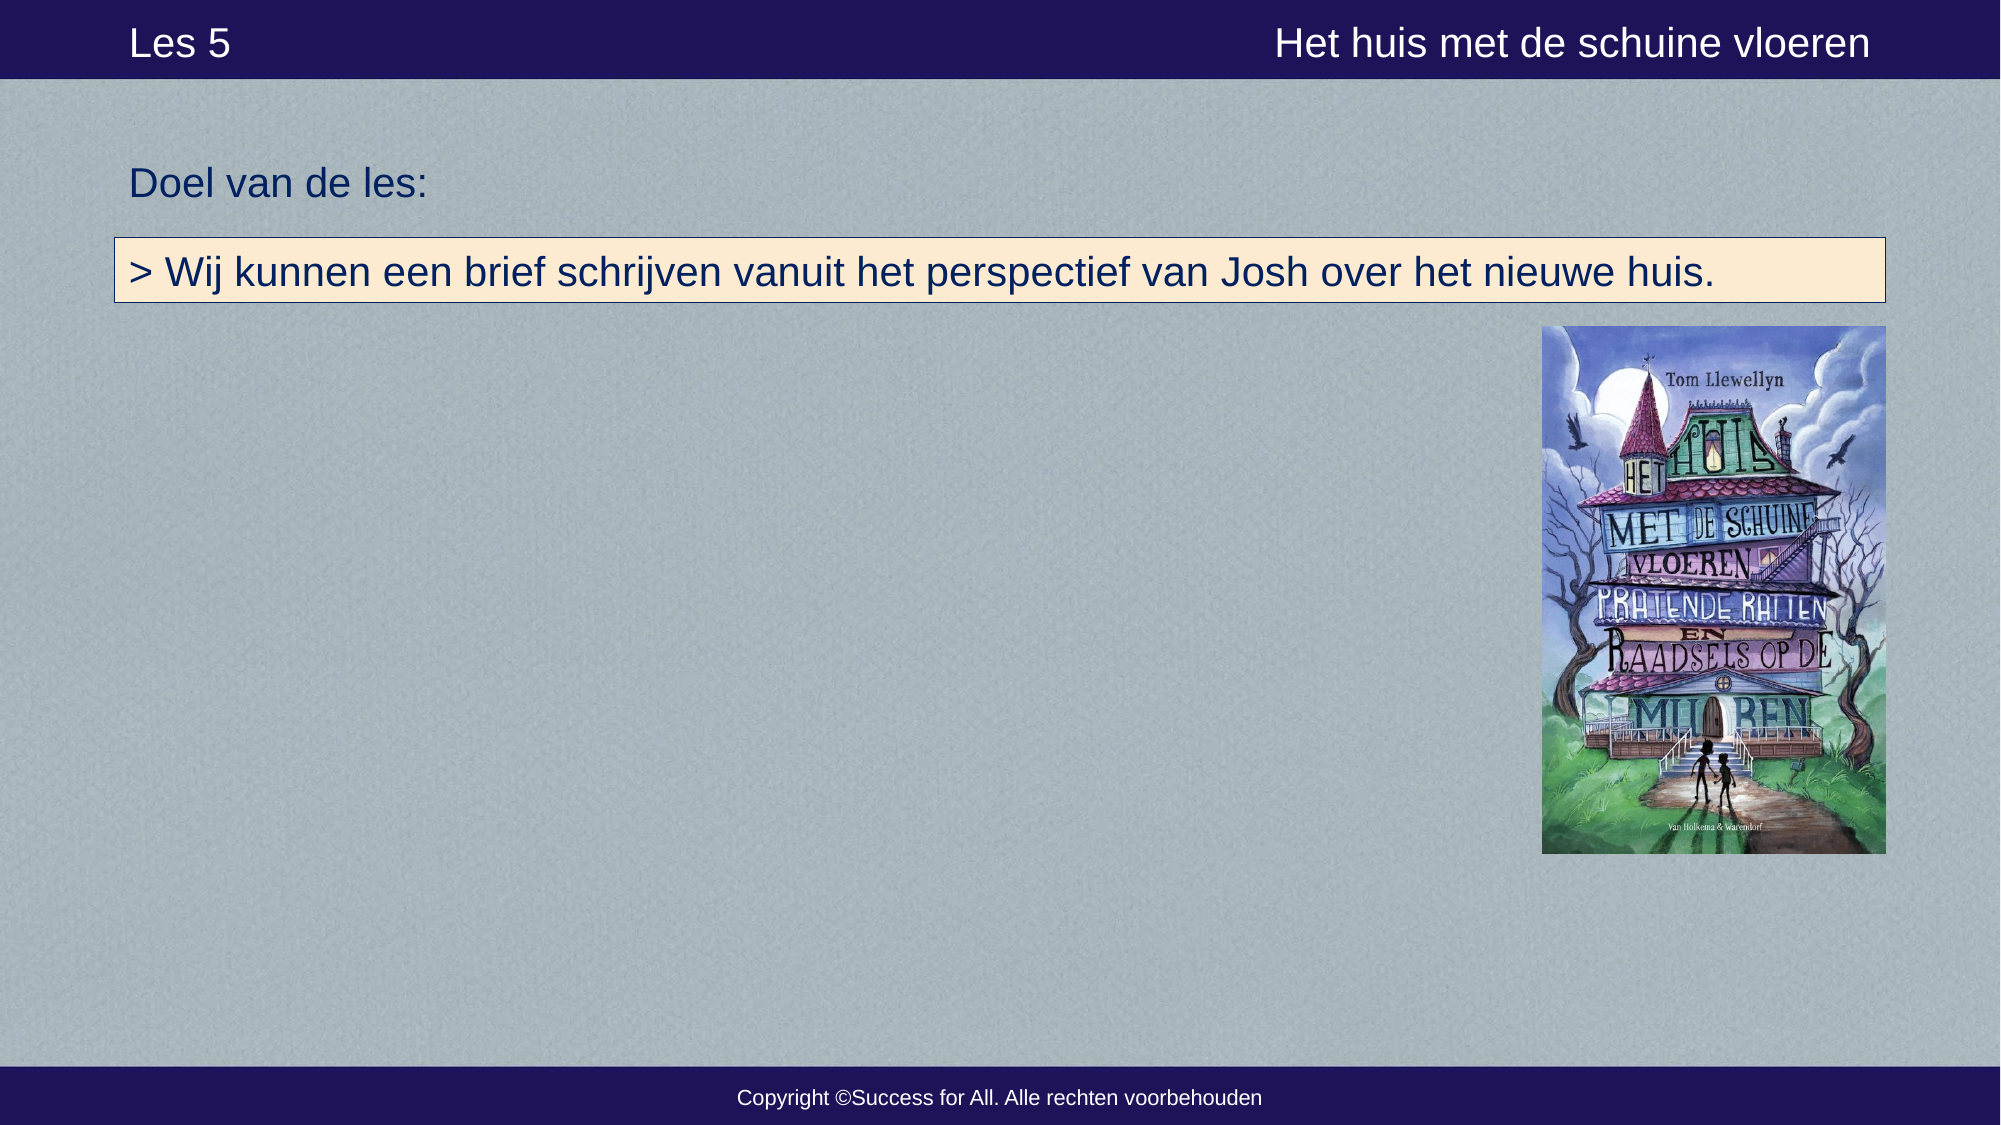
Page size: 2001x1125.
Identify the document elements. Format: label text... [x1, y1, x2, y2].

text_box Doel van de les: [113, 148, 1635, 214]
text_box Het huis met de schuine vloeren [999, 8, 1886, 73]
picture [0, 0, 2001, 1125]
text_box > Wij kunnen een brief schrijven vanuit het perspectief van Josh over het nieuwe huis. [114, 237, 1886, 303]
text_box Copyright ©Success for All. Alle rechten voorbehouden [0, 1076, 2000, 1125]
text_box Les 5 [114, 8, 354, 73]
